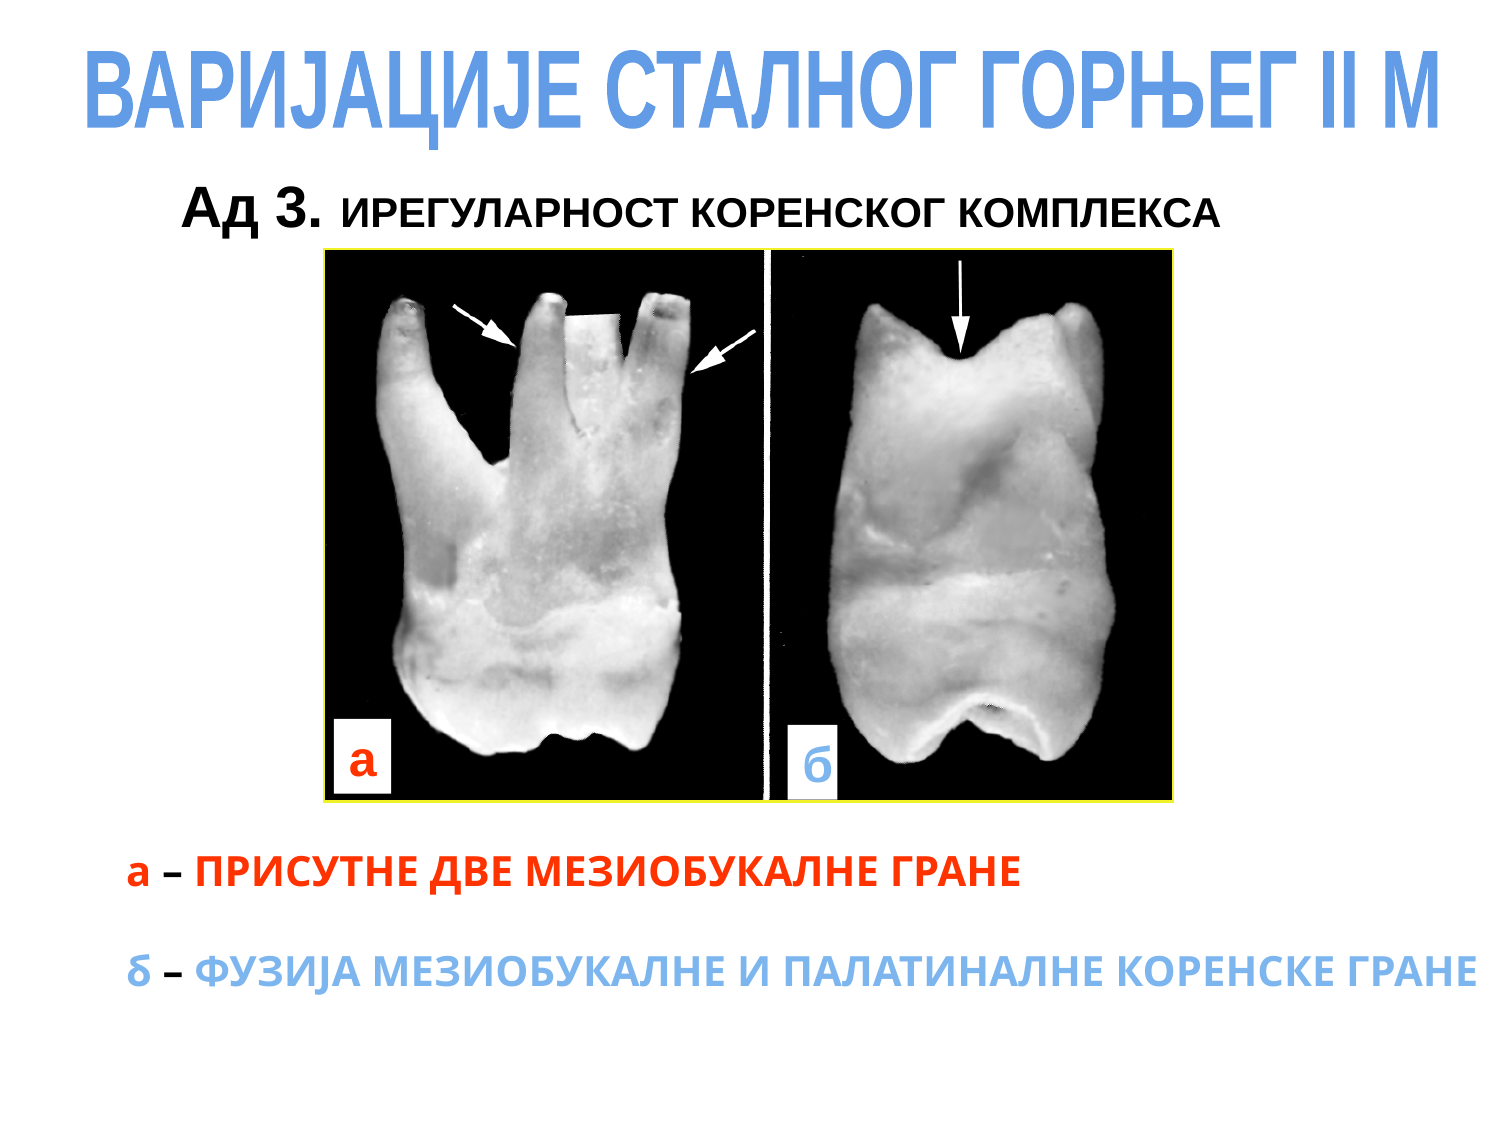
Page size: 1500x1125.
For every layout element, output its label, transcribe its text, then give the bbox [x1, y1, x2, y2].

text_box а – ПРИСУТНЕ ДВЕ МЕЗИОБУКАЛНЕ ГРАНЕ б – ФУЗИЈА МЕЗИОБУКАЛНЕ И ПАЛАТИНАЛНЕ КОРЕНСКЕ ГРАНЕ [111, 837, 1500, 1003]
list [324, 249, 1172, 801]
title Ад 3. ИРЕГУЛАРНОСТ КОРЕНСКОГ КОМПЛЕКСА [99, 100, 1326, 288]
